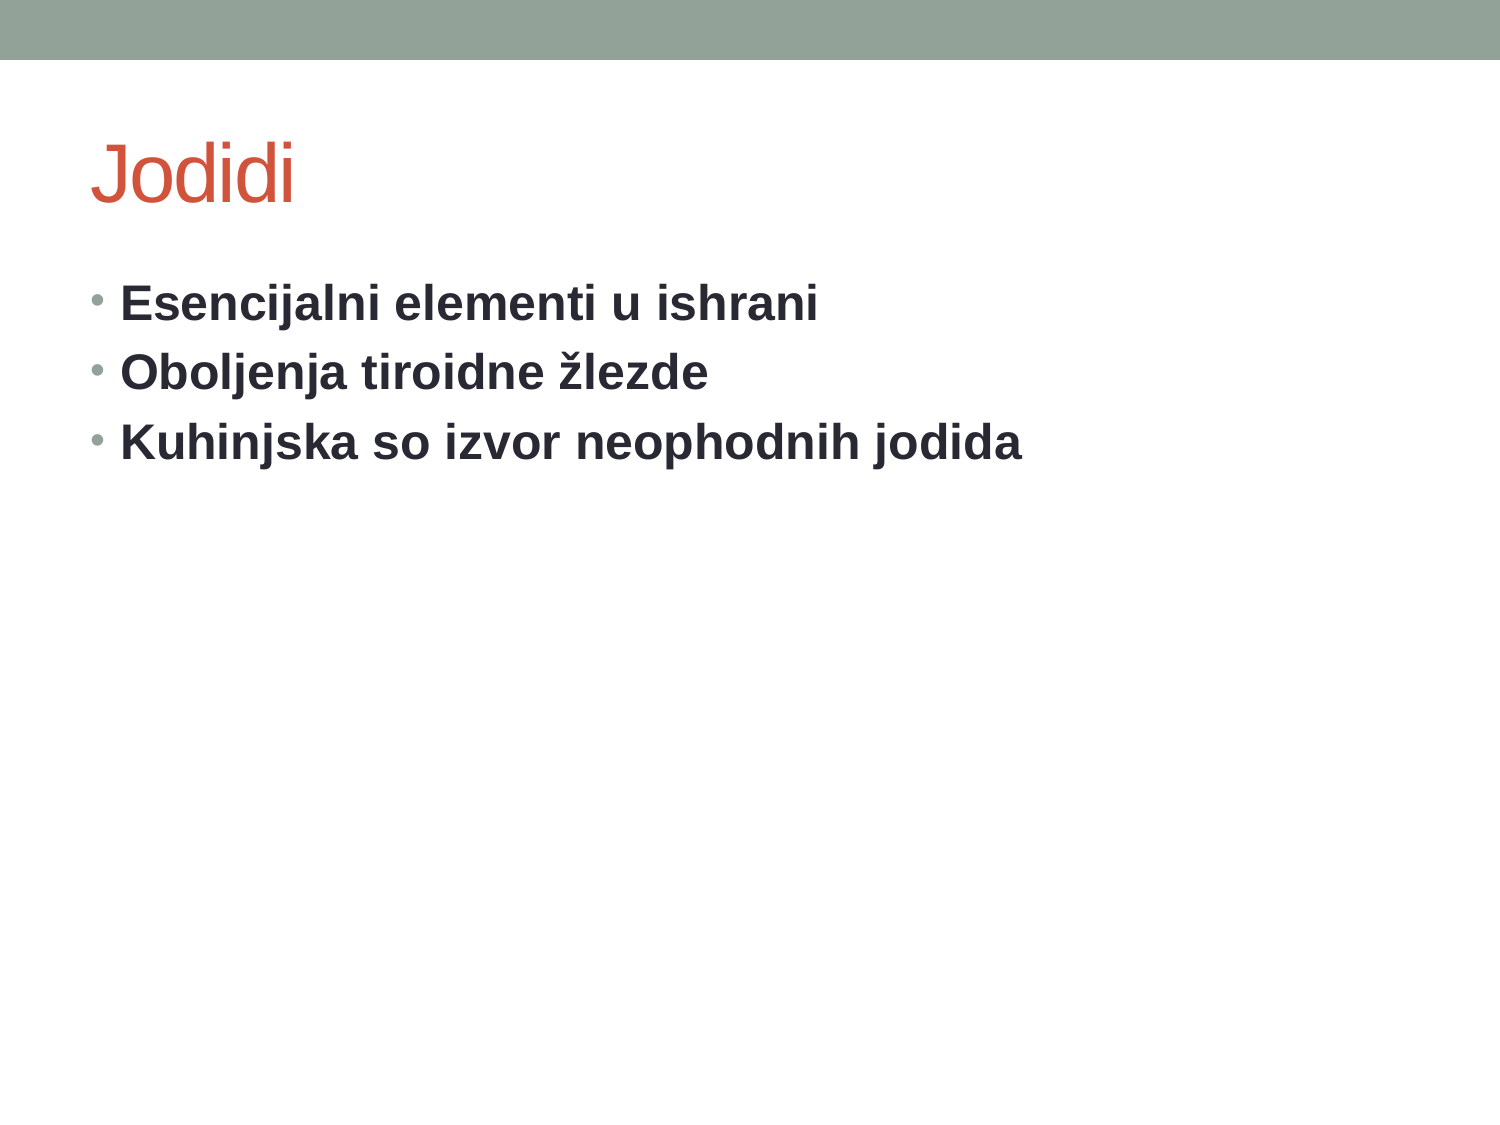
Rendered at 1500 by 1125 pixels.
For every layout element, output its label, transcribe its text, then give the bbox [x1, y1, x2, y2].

title Jodidi [75, 87, 1425, 250]
list Esencijalni elementi u ishrani Oboljenja tiroidne žlezde Kuhinjska so izvor neophodnih jodida [75, 262, 1425, 1063]
